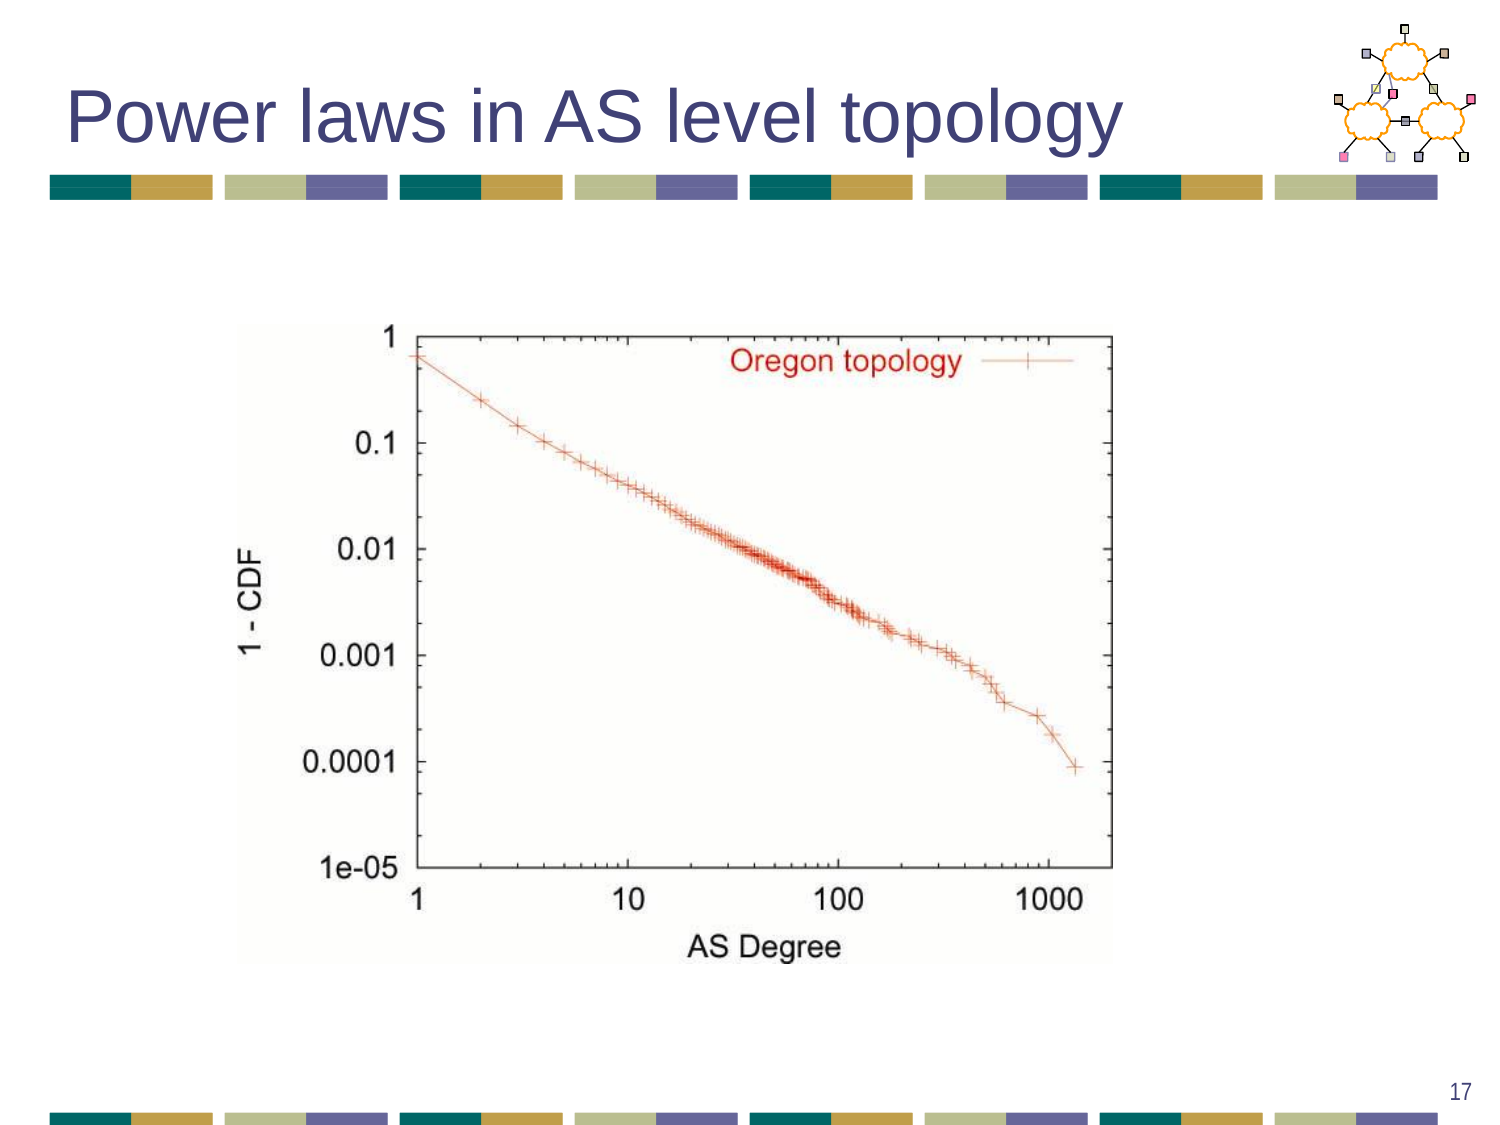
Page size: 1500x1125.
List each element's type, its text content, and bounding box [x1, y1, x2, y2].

slide_number 17 [1174, 1037, 1488, 1113]
title Power laws in AS level topology [50, 62, 1438, 163]
picture [237, 324, 1113, 964]
